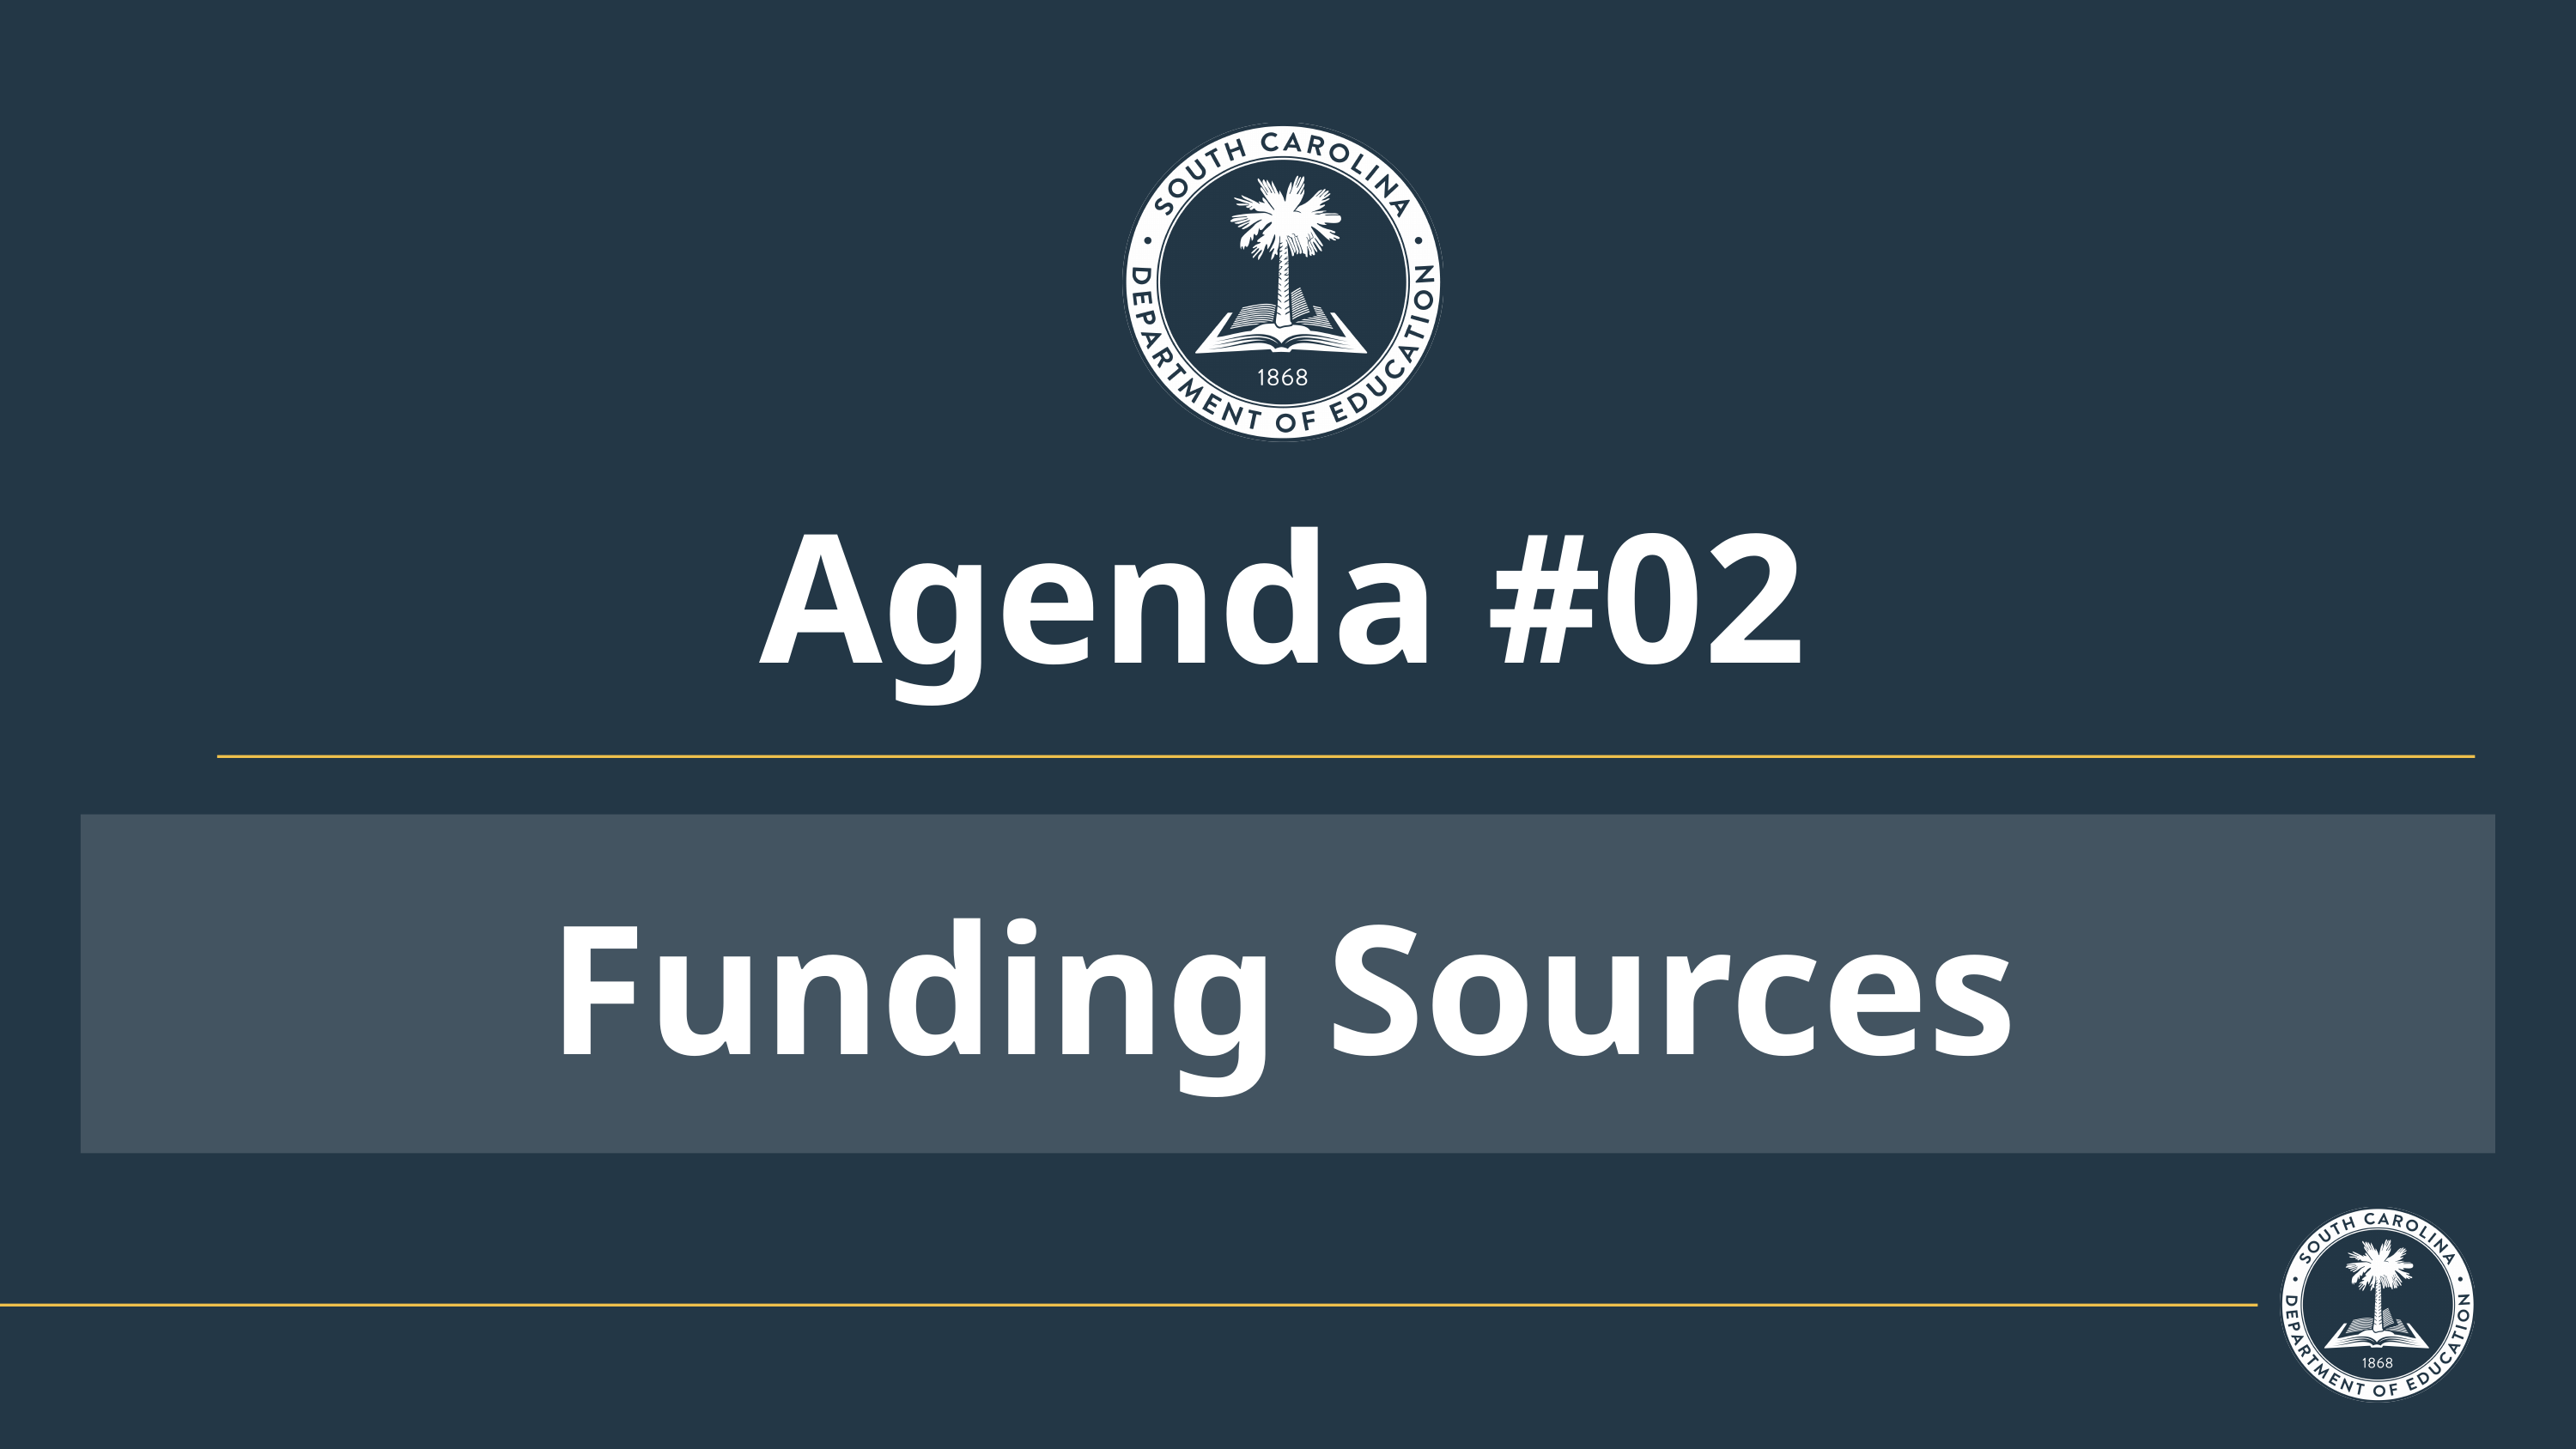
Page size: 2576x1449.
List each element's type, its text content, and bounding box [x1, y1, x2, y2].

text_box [80, 814, 2496, 1154]
text_box [2280, 1207, 2476, 1403]
title Agenda #02 [697, 484, 1868, 727]
text_box [1122, 123, 1443, 442]
